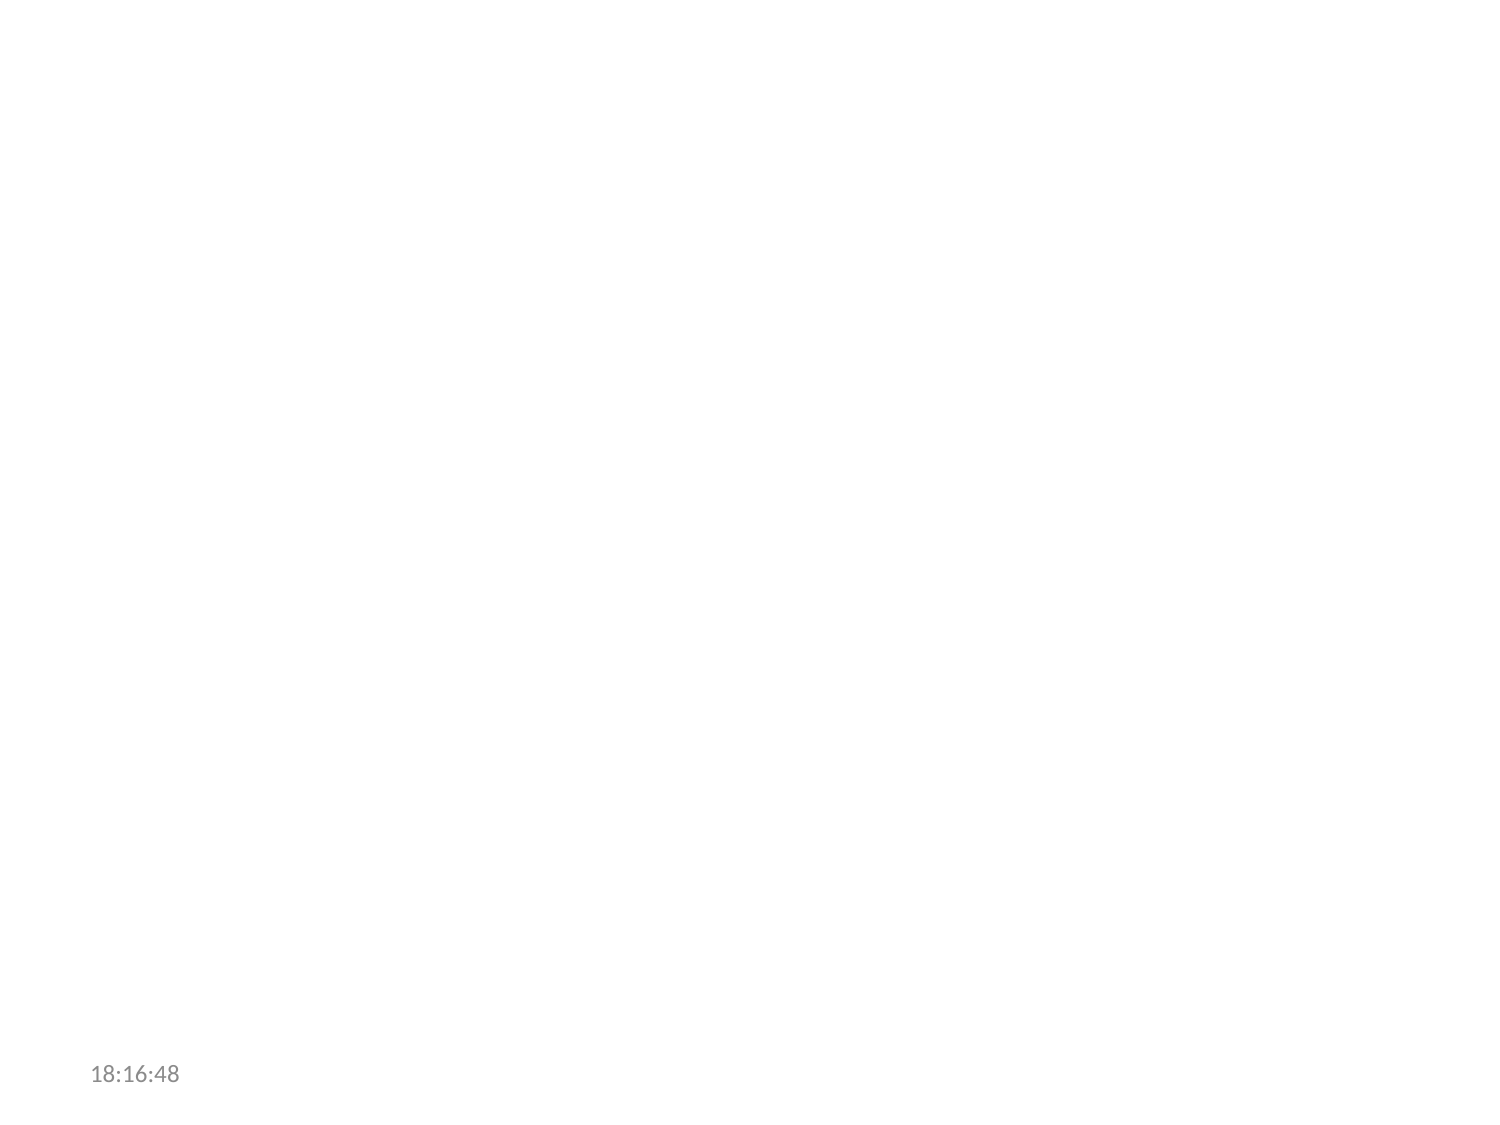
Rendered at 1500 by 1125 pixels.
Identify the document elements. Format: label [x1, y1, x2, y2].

slide_number [75, 1042, 425, 1103]
